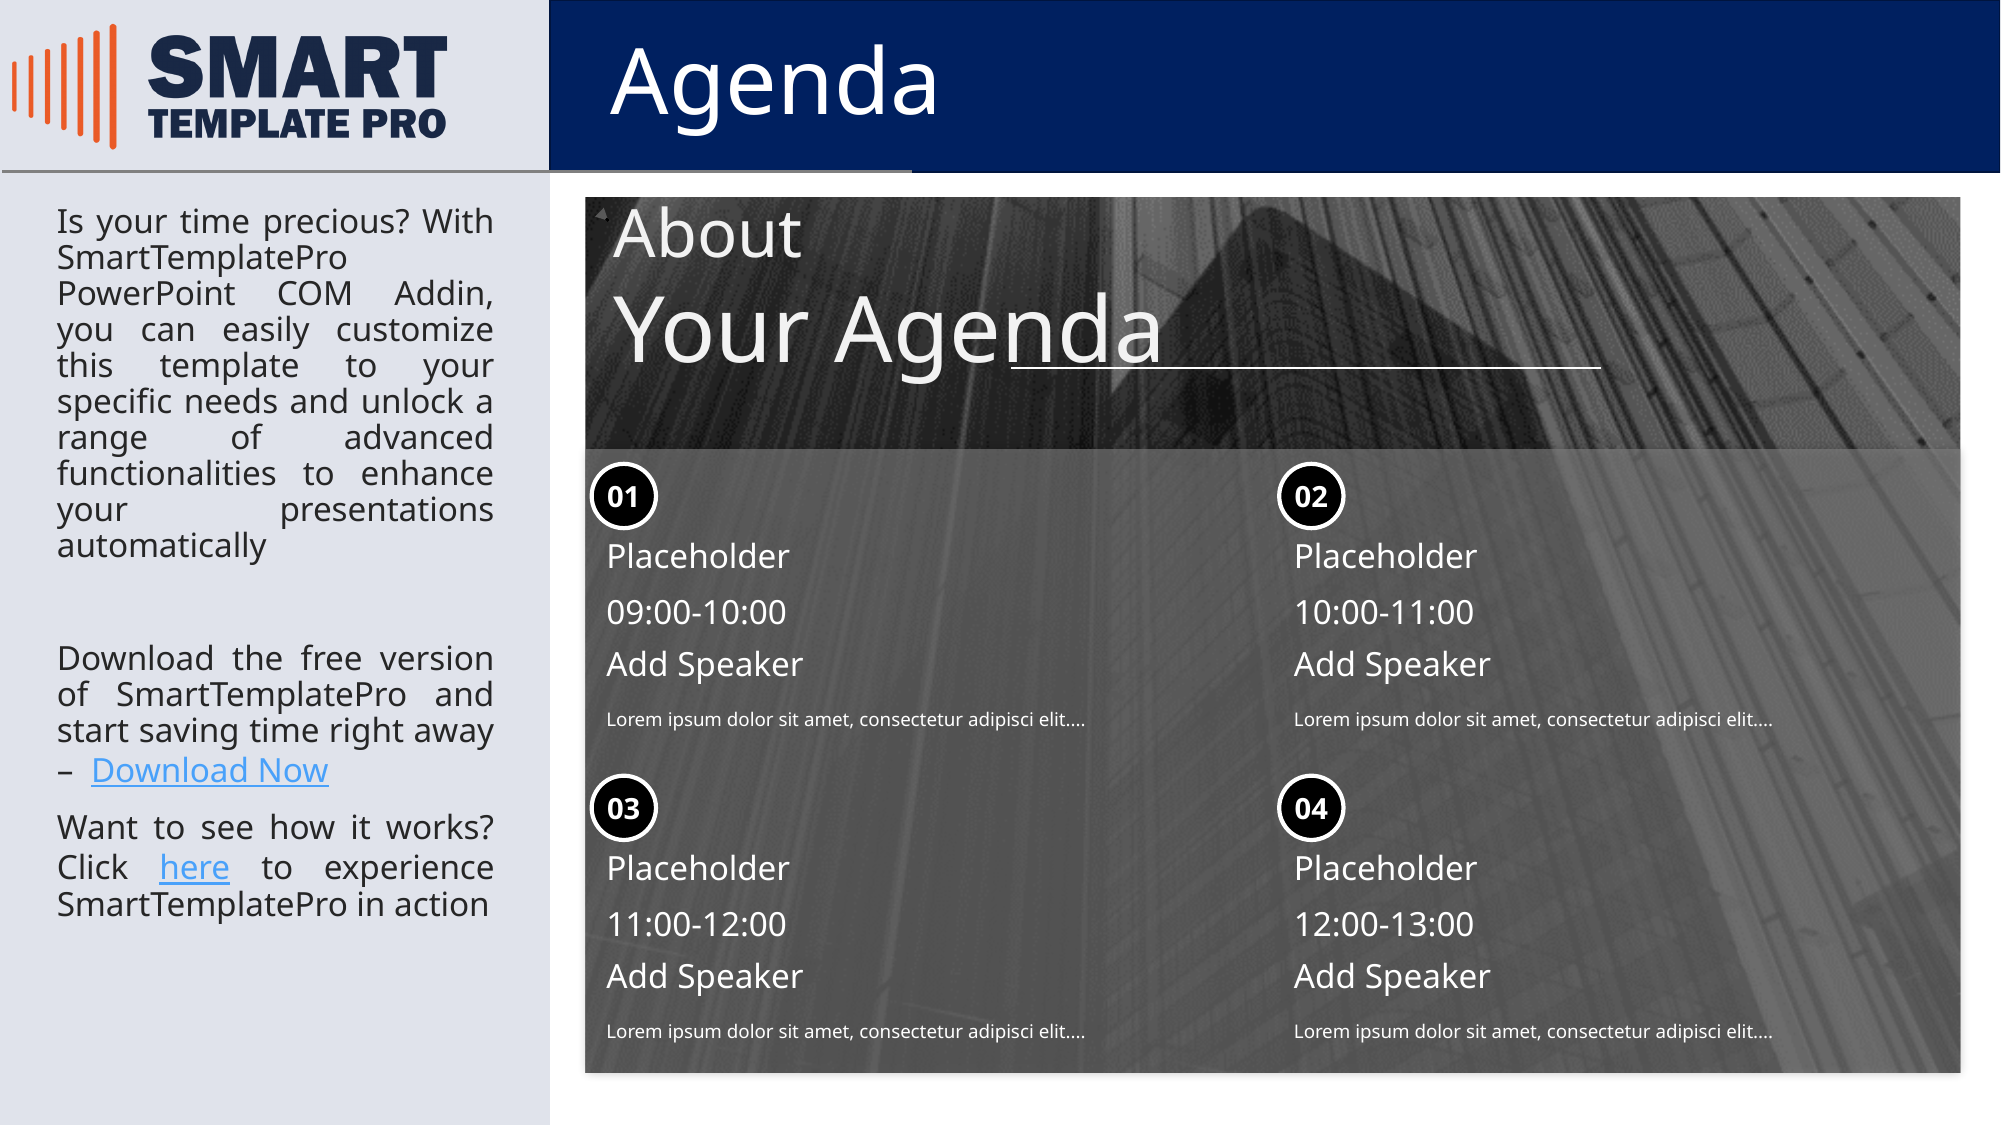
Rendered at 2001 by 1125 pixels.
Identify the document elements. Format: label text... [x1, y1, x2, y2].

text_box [574, 187, 1971, 1084]
text_box Agenda [595, 4, 1999, 165]
text_box Is your time precious? With SmartTemplatePro PowerPoint COM Addin, you can easily customize this template to your specific needs and unlock a range of advanced functionalities to enhance your presentations automatically Download the free version of SmartTemplatePro and start saving time right away – Download Now Want to see how it works? Click here to experience SmartTemplatePro in action [41, 197, 510, 1065]
picture [0, 13, 459, 158]
